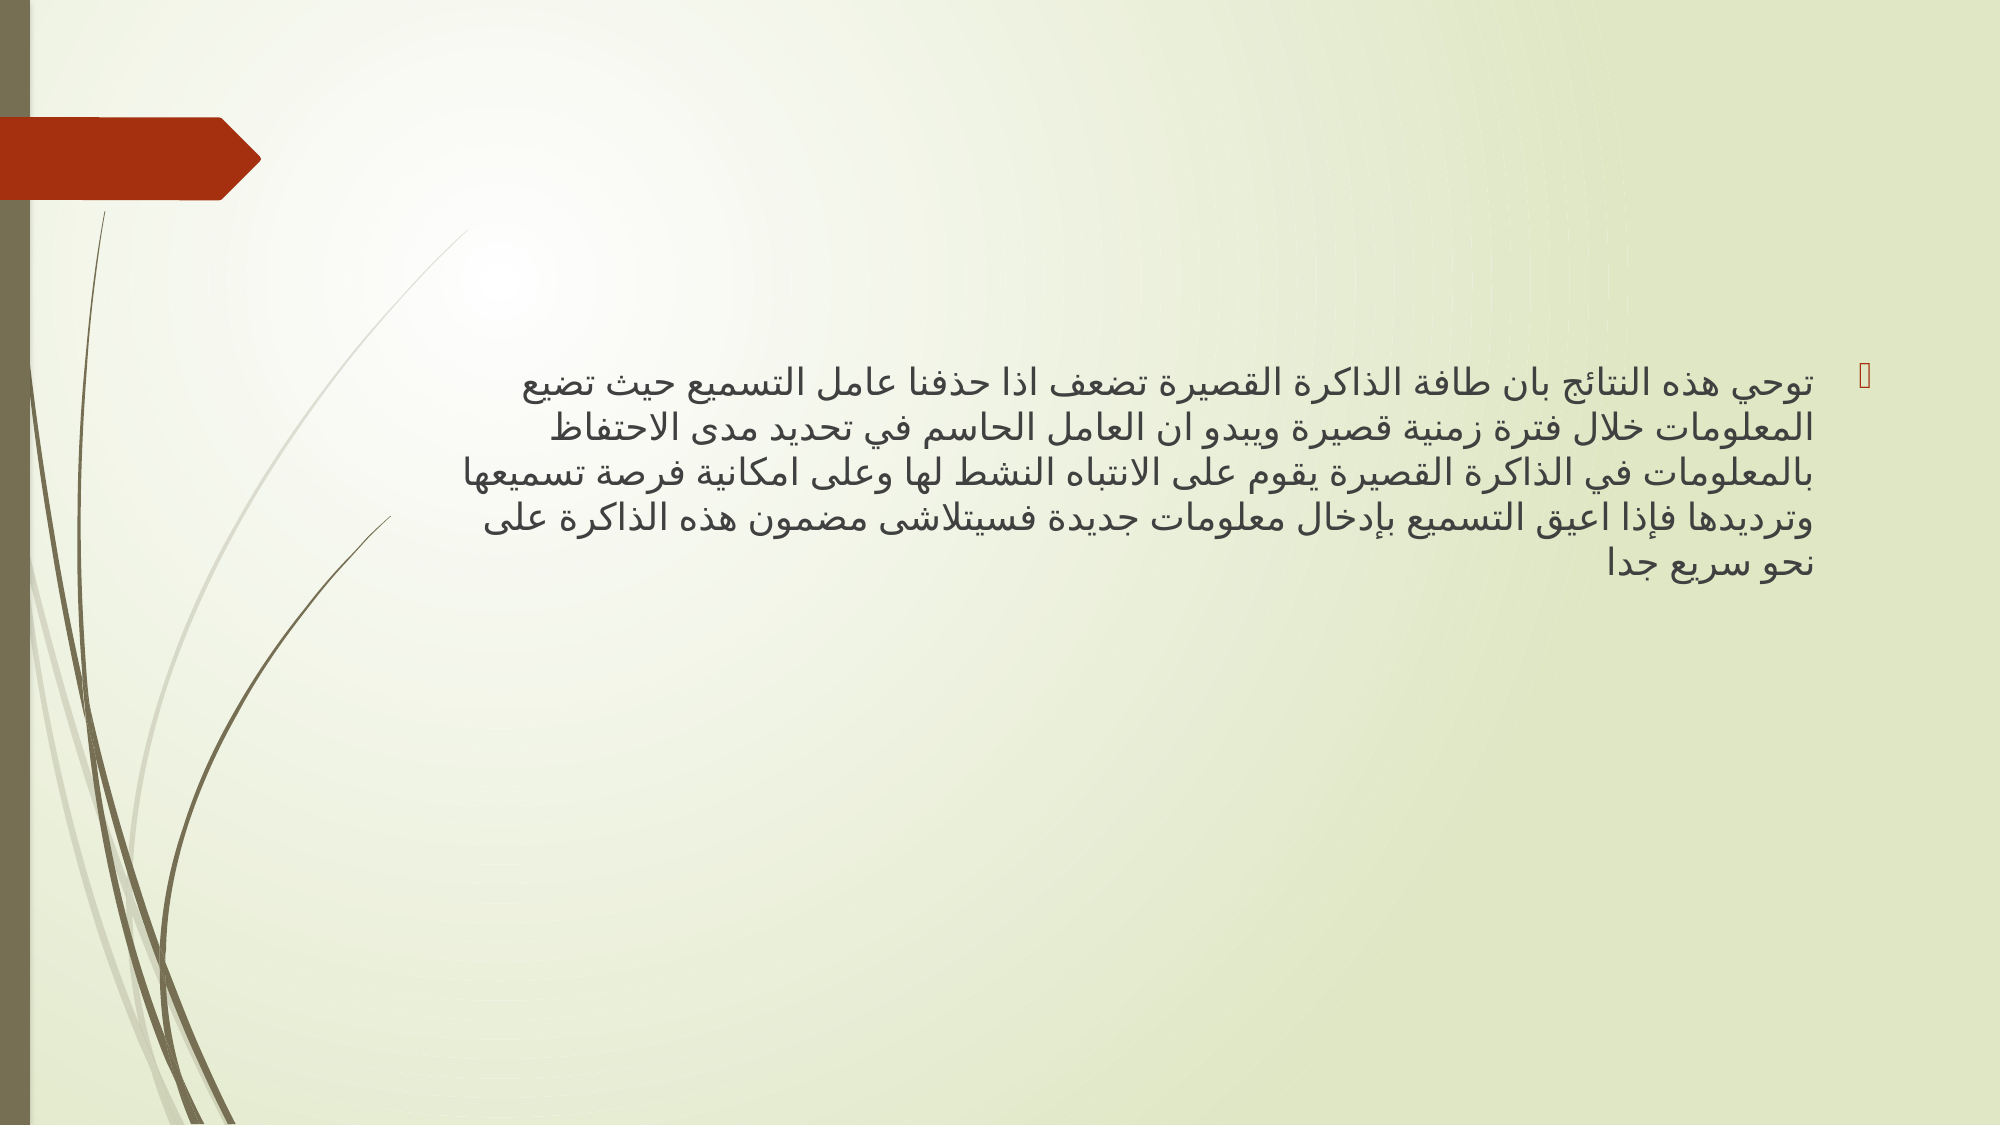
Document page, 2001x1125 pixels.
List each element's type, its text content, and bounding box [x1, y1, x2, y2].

list توحي هذه النتائج بان طافة الذاكرة القصيرة تضعف اذا حذفنا عامل التسميع حيث تضيع المعلومات خلال فترة زمنية قصيرة ويبدو ان العامل الحاسم في تحديد مدى الاحتفاظ بالمعلومات في الذاكرة القصيرة يقوم على الانتباه النشط لها وعلى امكانية فرصة تسميعها وترديدها فإذا اعيق التسميع بإدخال معلومات جديدة فسيتلاشى مضمون هذه الذاكرة على نحو سريع جدا [424, 350, 1888, 970]
